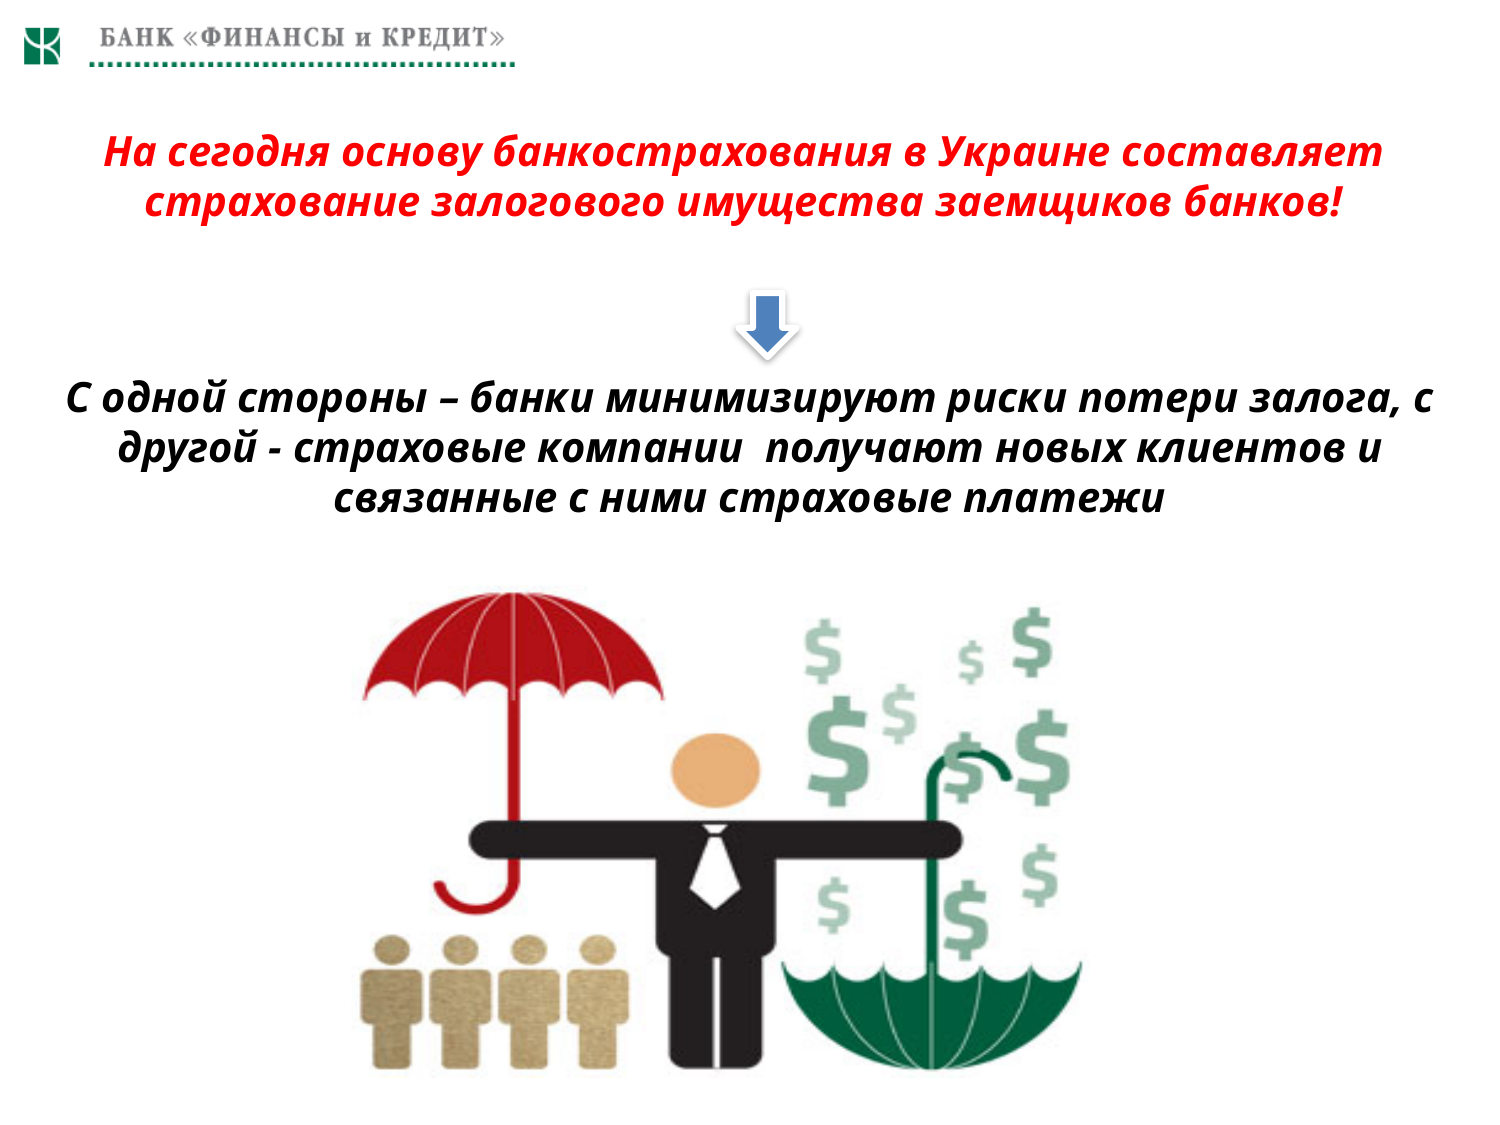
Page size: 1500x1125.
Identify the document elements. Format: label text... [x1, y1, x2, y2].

picture [351, 585, 1091, 1079]
text_box [735, 289, 800, 361]
picture [23, 23, 516, 67]
text_box На сегодня основу банкострахования в Украине составляет страхование залогового имущества заемщиков банков! [46, 117, 1442, 282]
text_box С одной стороны – банки минимизируют риски потери залога, с другой - страховые компании получают новых клиентов и связанные с ними страховые платежи [35, 363, 1465, 579]
